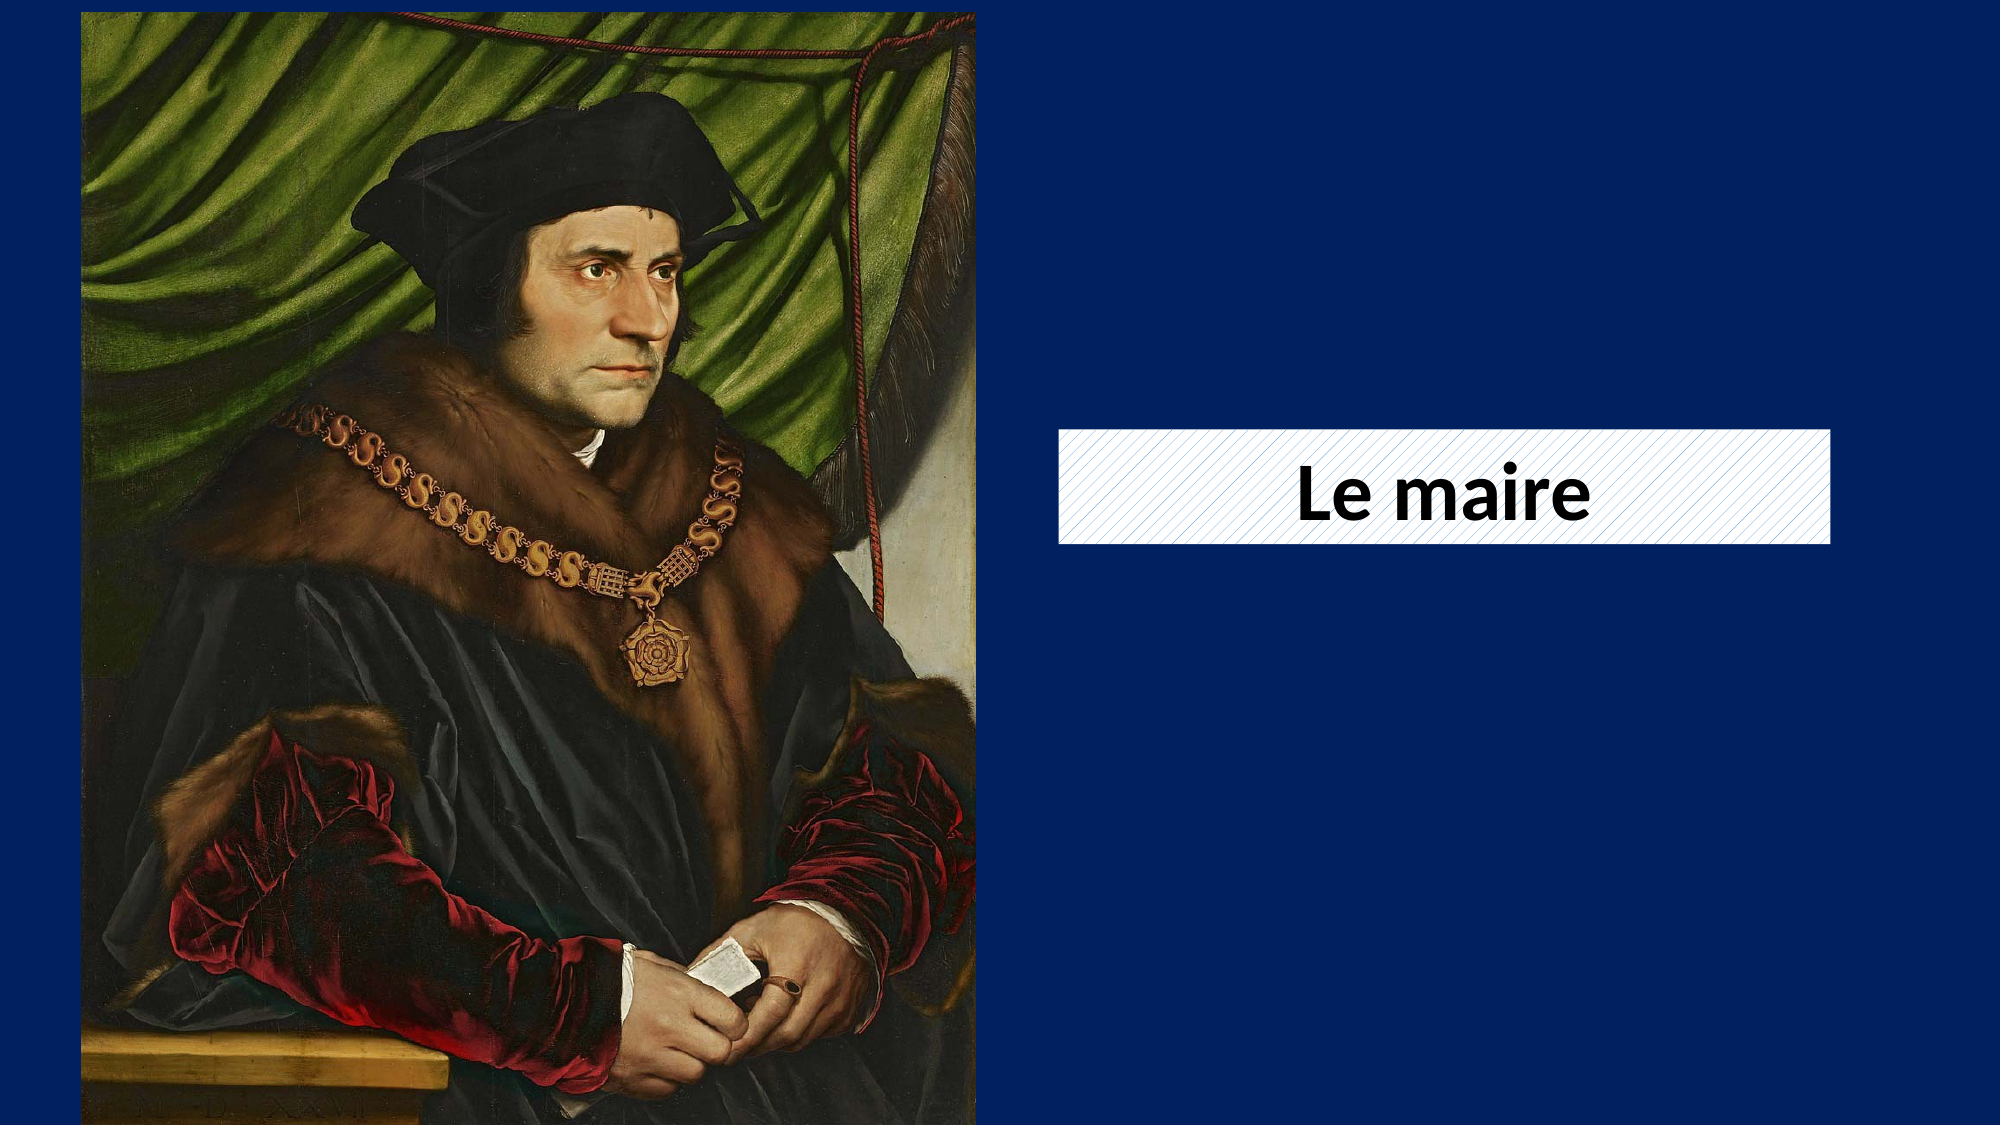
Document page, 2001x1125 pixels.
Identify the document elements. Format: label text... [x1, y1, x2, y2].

picture [81, 12, 976, 1125]
text_box Le maire [1058, 429, 1831, 545]
